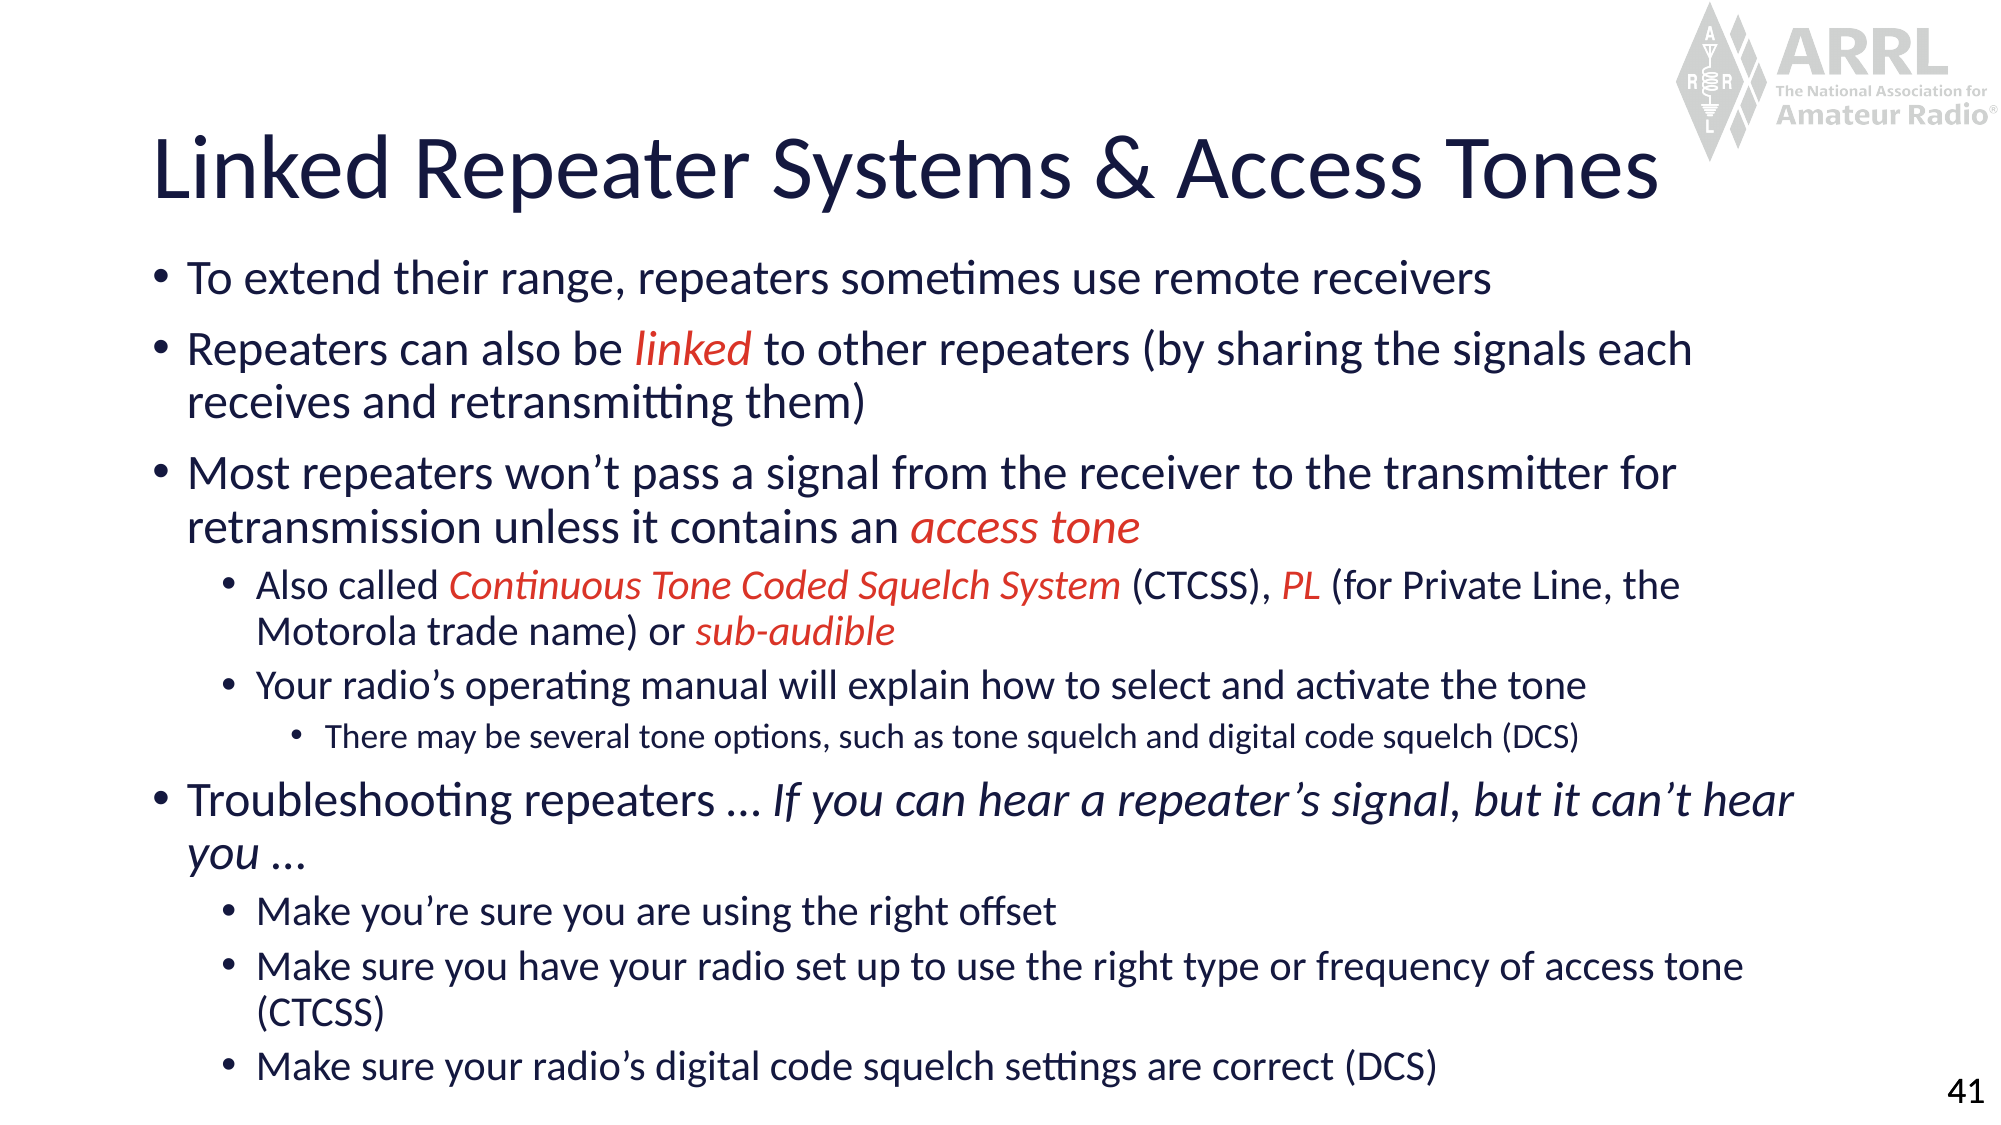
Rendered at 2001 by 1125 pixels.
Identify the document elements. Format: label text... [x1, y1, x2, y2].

title Linked Repeater Systems & Access Tones [137, 59, 1863, 244]
picture [1674, 0, 2000, 164]
list To extend their range, repeaters sometimes use remote receivers Repeaters can also be linked to other repeaters (by sharing the signals each receives and retransmitting them) Most repeaters won’t pass a signal from the receiver to the transmitter for retransmission unless it contains an access tone Also called Continuous Tone Coded Squelch System (CTCSS), PL (for Private Line, the Motorola trade name) or sub-audible Your radio’s operating manual will explain how to select and activate the tone There may be several tone options, such as tone squelch and digital code squelch (DCS) Troubleshooting repeaters … If you can hear a repeater’s signal, but it can’t hear you … Make you’re sure you are using the right offset Make sure you have your radio set up to use the right type or frequency of access tone (CTCSS) Make sure your radio’s digital code squelch settings are correct (DCS) [137, 244, 1863, 1100]
